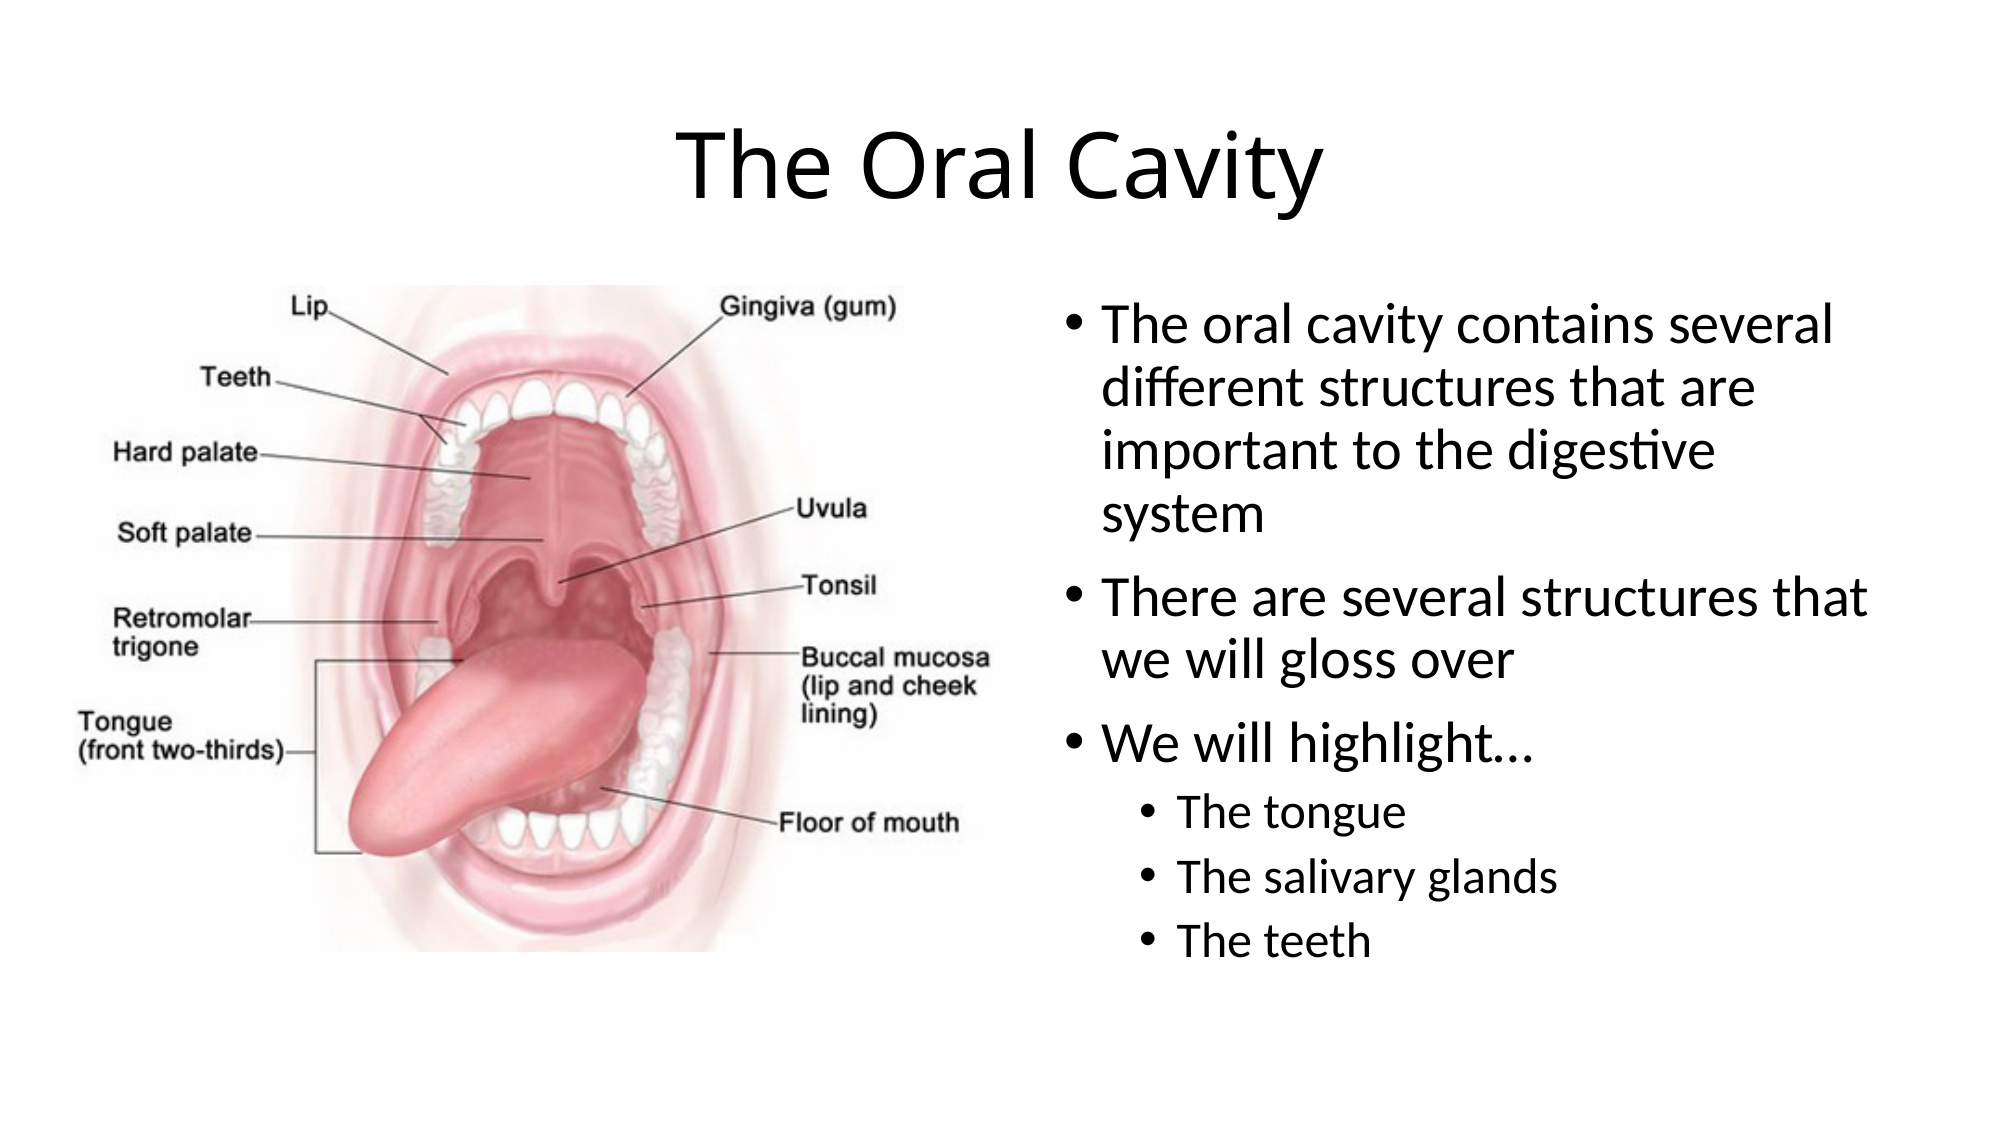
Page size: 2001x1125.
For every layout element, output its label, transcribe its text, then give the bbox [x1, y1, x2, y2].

title The Oral Cavity [137, 59, 1863, 278]
picture [72, 285, 1001, 952]
list The oral cavity contains several different structures that are important to the digestive system There are several structures that we will gloss over We will highlight… The tongue The salivary glands The teeth [1049, 285, 1900, 1000]
